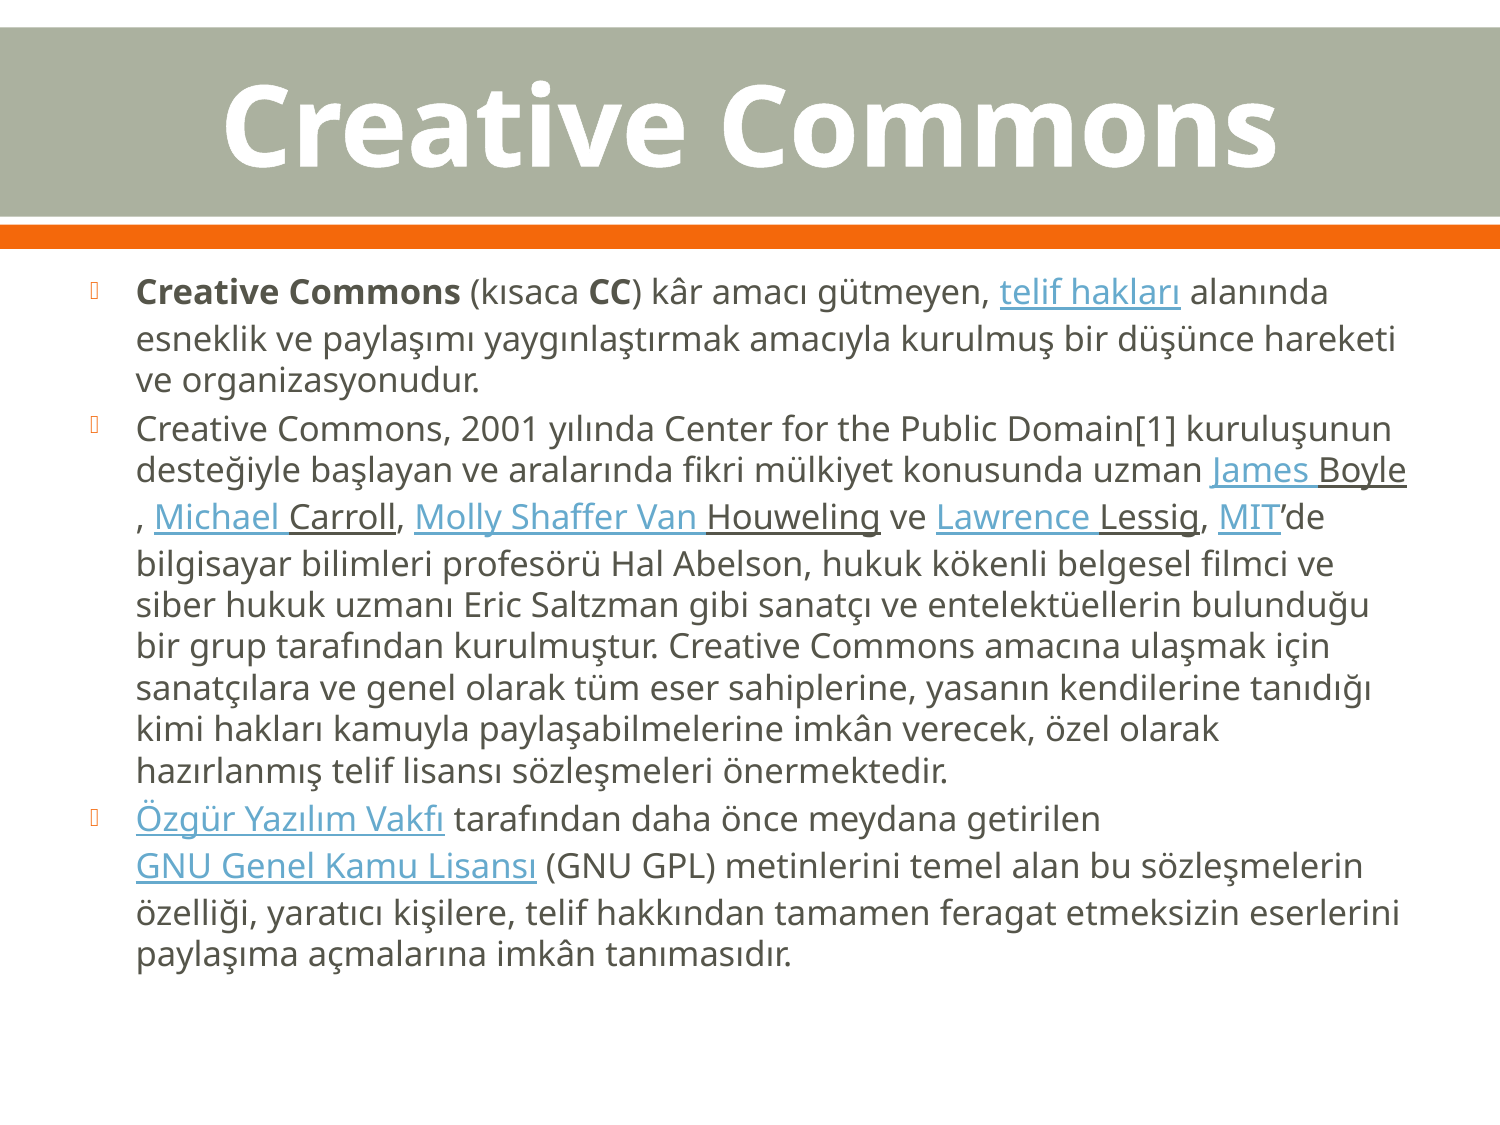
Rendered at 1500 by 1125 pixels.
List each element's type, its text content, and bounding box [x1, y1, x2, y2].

title Creative Commons [75, 29, 1425, 213]
list Creative Commons (kısaca CC) kâr amacı gütmeyen, telif hakları alanında esneklik ve paylaşımı yaygınlaştırmak amacıyla kurulmuş bir düşünce hareketi ve organizasyonudur. Creative Commons, 2001 yılında Center for the Public Domain[1] kuruluşunun desteğiyle başlayan ve aralarında fikri mülkiyet konusunda uzman James Boyle, Michael Carroll, Molly Shaffer Van Houweling ve Lawrence Lessig, MIT’de bilgisayar bilimleri profesörü Hal Abelson, hukuk kökenli belgesel filmci ve siber hukuk uzmanı Eric Saltzman gibi sanatçı ve entelektüellerin bulunduğu bir grup tarafından kurulmuştur. Creative Commons amacına ulaşmak için sanatçılara ve genel olarak tüm eser sahiplerine, yasanın kendilerine tanıdığı kimi hakları kamuyla paylaşabilmelerine imkân verecek, özel olarak hazırlanmış telif lisansı sözleşmeleri önermektedir. Özgür Yazılım Vakfı tarafından daha önce meydana getirilen GNU Genel Kamu Lisansı (GNU GPL) metinlerini temel alan bu sözleşmelerin özelliği, yaratıcı kişilere, telif hakkından tamamen feragat etmeksizin eserlerini paylaşıma açmalarına imkân tanımasıdır. [75, 262, 1425, 1005]
